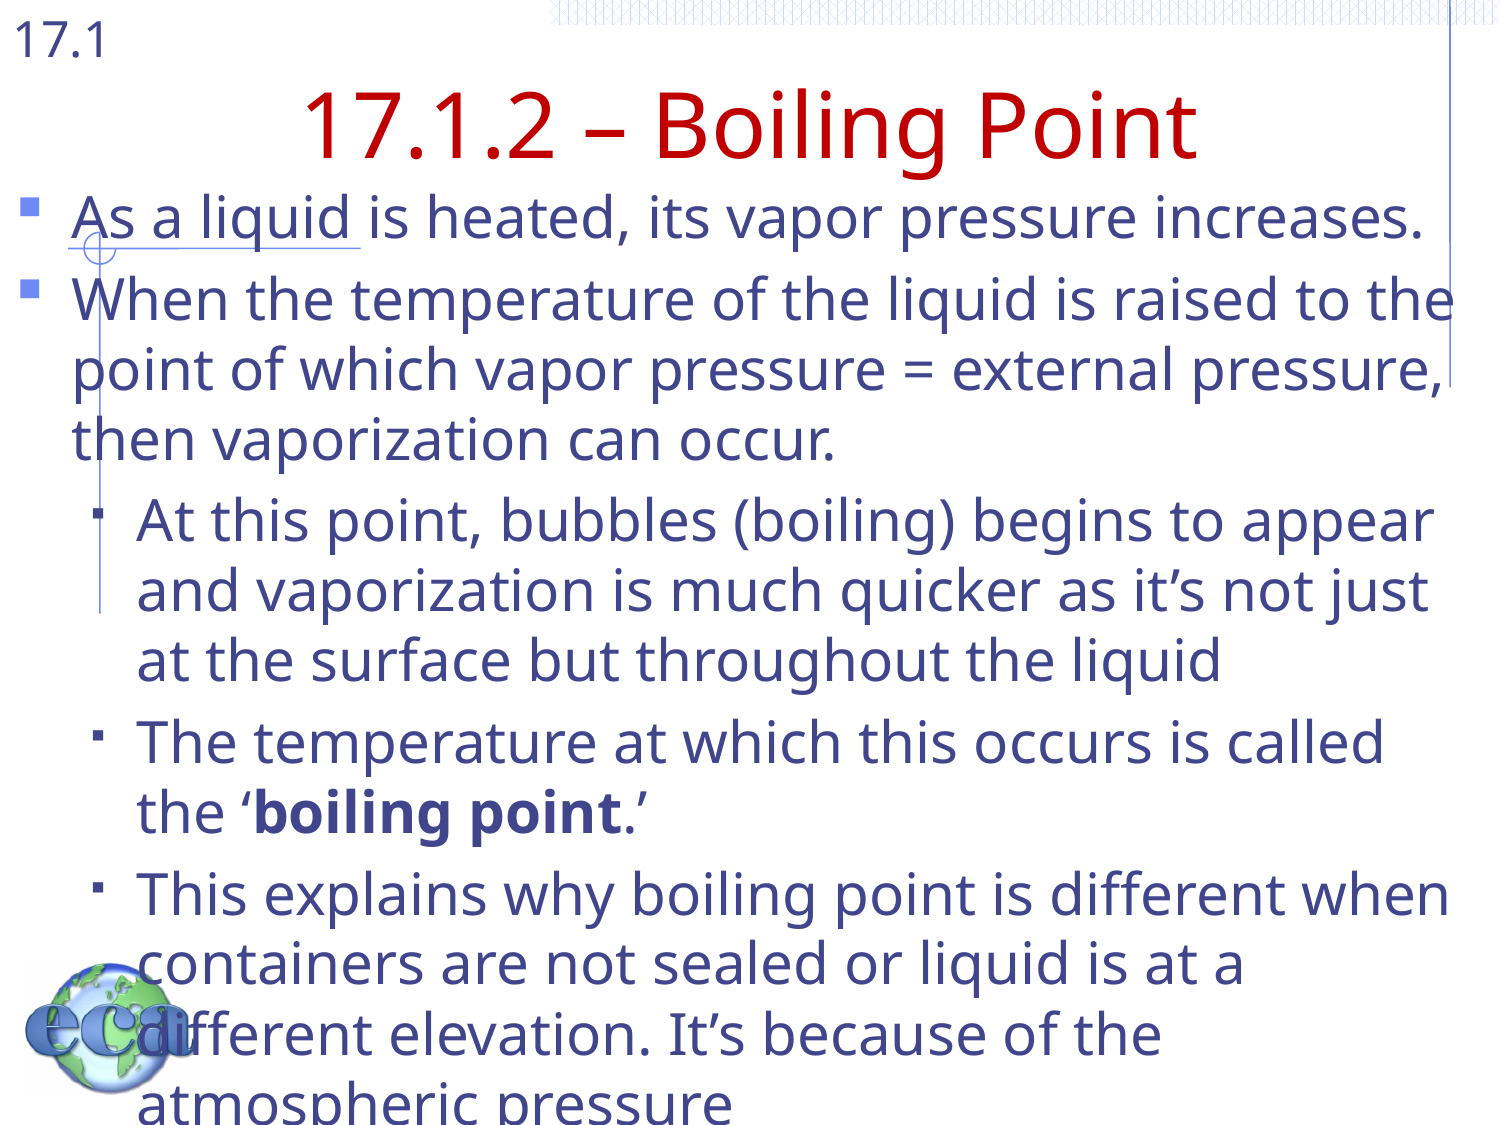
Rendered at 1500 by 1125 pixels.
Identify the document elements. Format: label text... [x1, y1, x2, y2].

picture [23, 960, 200, 1096]
title 17.1.2 – Boiling Point [17, 49, 1483, 172]
list As a liquid is heated, its vapor pressure increases. When the temperature of the liquid is raised to the point of which vapor pressure = external pressure, then vaporization can occur. At this point, bubbles (boiling) begins to appear and vaporization is much quicker as it’s not just at the surface but throughout the liquid The temperature at which this occurs is called the ‘boiling point.’ This explains why boiling point is different when containers are not sealed or liquid is at a different elevation. It’s because of the atmospheric pressure [0, 172, 1500, 894]
